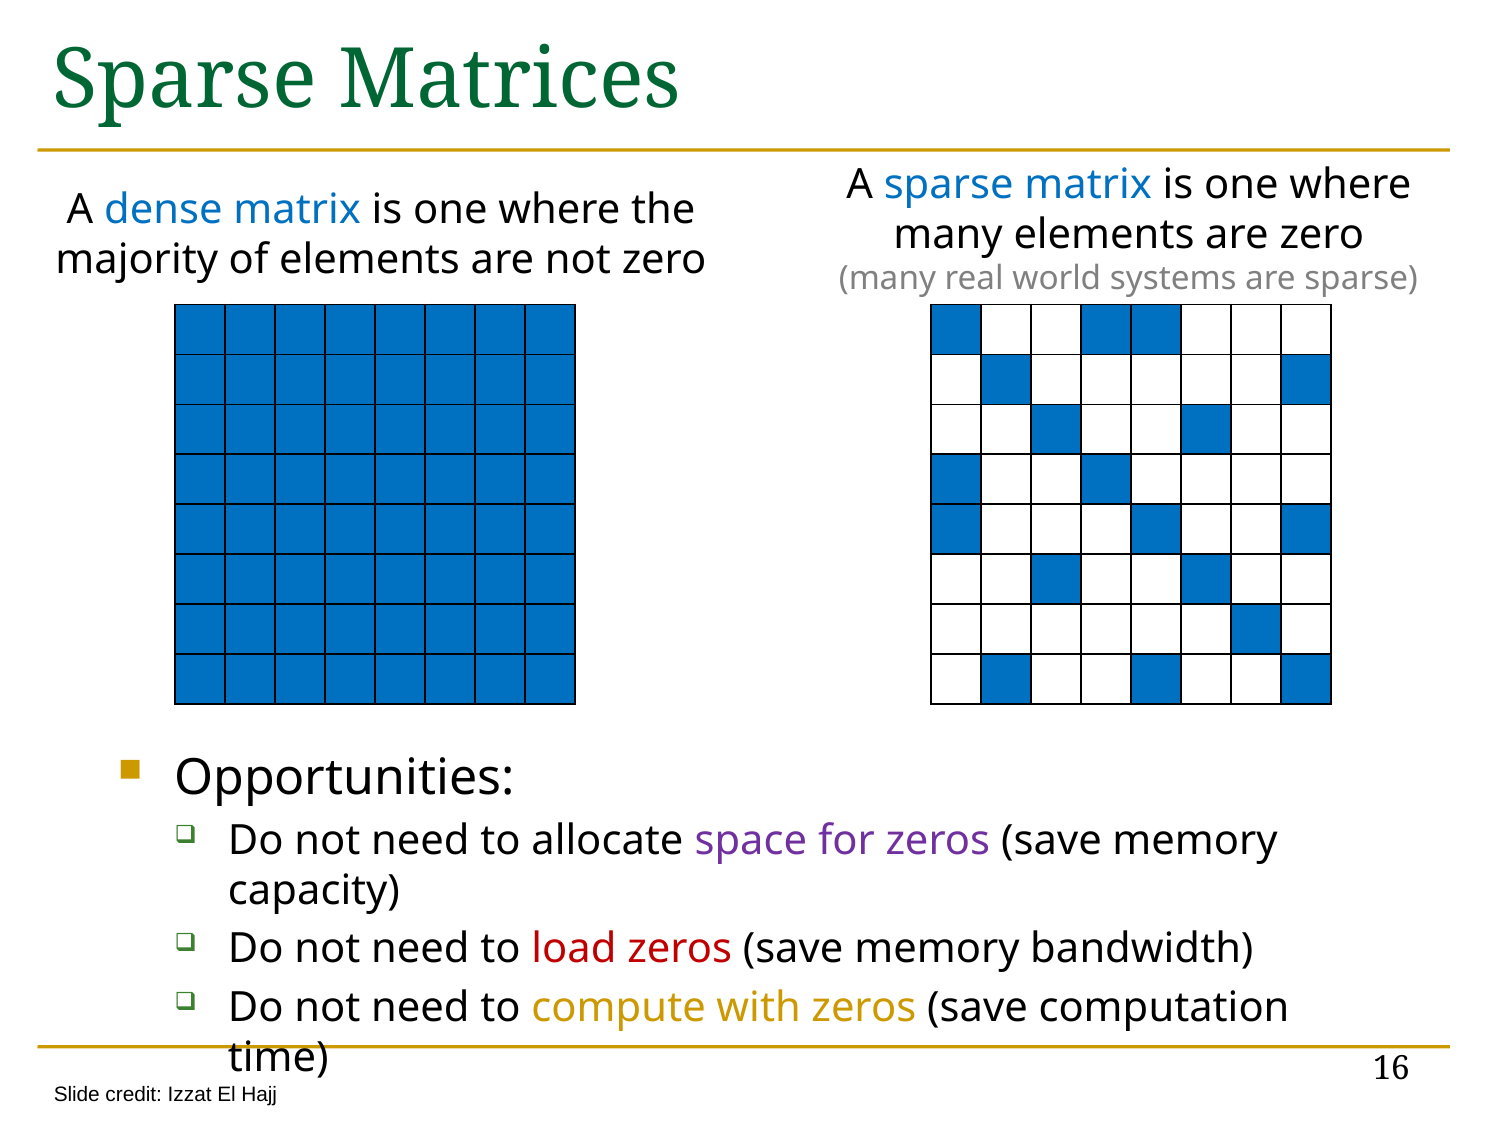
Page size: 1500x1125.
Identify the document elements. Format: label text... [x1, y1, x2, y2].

table_cell [932, 655, 980, 703]
table_cell [982, 405, 1030, 453]
table_cell [1082, 655, 1130, 703]
table_cell [276, 555, 324, 603]
text_box Slide credit: Izzat El Hajj [39, 1073, 292, 1113]
table_cell [376, 355, 424, 404]
table_cell [376, 555, 424, 603]
table_cell [176, 355, 224, 404]
table_cell [932, 605, 980, 653]
table_cell [1182, 355, 1230, 404]
table_cell [326, 555, 374, 603]
table_cell [1182, 505, 1230, 553]
table_header [376, 305, 424, 354]
table_cell [526, 455, 574, 503]
table_cell [276, 505, 324, 553]
table_cell [1282, 405, 1330, 453]
table_cell [226, 605, 274, 653]
table_cell [526, 355, 574, 404]
table_cell [326, 455, 374, 503]
table_cell [982, 555, 1030, 603]
table_cell [932, 405, 980, 453]
title Sparse Matrices [37, 0, 1451, 150]
table_cell [176, 555, 224, 603]
table_cell [1282, 605, 1330, 653]
table_cell [326, 405, 374, 453]
table_cell [1282, 555, 1330, 603]
table_cell [176, 605, 224, 653]
table_cell [226, 655, 274, 703]
table_cell [326, 505, 374, 553]
table_cell [176, 505, 224, 553]
table_cell [1032, 505, 1080, 553]
table_cell [982, 455, 1030, 503]
table_cell [476, 405, 524, 453]
table_cell [1132, 355, 1180, 404]
table_cell [1182, 605, 1230, 653]
table_cell [276, 605, 324, 653]
table_cell [526, 605, 574, 653]
table_cell [526, 655, 574, 703]
table_cell [1232, 605, 1280, 653]
table_cell [226, 505, 274, 553]
table_header [1082, 305, 1130, 354]
table_cell [1232, 355, 1280, 404]
table_cell [1082, 505, 1130, 553]
table_cell [1282, 655, 1330, 703]
table_header [276, 305, 324, 354]
list Opportunities: Do not need to allocate space for zeros (save memory capacity) Do not need to load zeros (save memory bandwidth) Do not need to compute with zeros (save computation time) [102, 736, 1398, 1047]
table_cell [426, 505, 474, 553]
table_header [1232, 305, 1280, 354]
table_cell [1032, 455, 1080, 503]
table_cell [1032, 555, 1080, 603]
table_cell [1132, 455, 1180, 503]
table_cell [982, 505, 1030, 553]
table_cell [526, 405, 574, 453]
text_box A dense matrix is one where the majority of elements are not zero [17, 174, 745, 290]
table_header [982, 305, 1030, 354]
table_cell [1132, 555, 1180, 603]
table_cell [932, 355, 980, 404]
table_cell [932, 555, 980, 603]
table_cell [1082, 605, 1130, 653]
table_cell [1032, 655, 1080, 703]
table_cell [426, 455, 474, 503]
table_cell [1132, 505, 1180, 553]
table_cell [1182, 555, 1230, 603]
table_cell [1082, 455, 1130, 503]
table_header [176, 305, 224, 354]
table_cell [1032, 605, 1080, 653]
table_cell [1232, 655, 1280, 703]
table_header [226, 305, 274, 354]
table_cell [526, 555, 574, 603]
table_cell [376, 505, 424, 553]
table_cell [426, 555, 474, 603]
table_cell [226, 405, 274, 453]
table_cell [276, 455, 324, 503]
table_header [326, 305, 374, 354]
table_cell [1082, 355, 1130, 404]
table_cell [426, 355, 474, 404]
table_cell [982, 605, 1030, 653]
table_header [932, 305, 980, 354]
table_cell [226, 355, 274, 404]
table_cell [932, 505, 980, 553]
table_cell [426, 405, 474, 453]
table_cell [476, 355, 524, 404]
table_header [1132, 305, 1180, 354]
table_cell [476, 455, 524, 503]
slide_number 16 [1074, 1023, 1426, 1100]
table_cell [1132, 605, 1180, 653]
table_cell [1282, 455, 1330, 503]
text_box A sparse matrix is one where many elements are zero (many real world systems are sparse) [775, 148, 1483, 304]
table_cell [1232, 405, 1280, 453]
table_cell [276, 355, 324, 404]
table_cell [932, 455, 980, 503]
table_cell [1082, 405, 1130, 453]
table_cell [376, 605, 424, 653]
table_cell [326, 605, 374, 653]
table_cell [426, 605, 474, 653]
table_cell [526, 505, 574, 553]
table_cell [476, 505, 524, 553]
table_cell [376, 405, 424, 453]
table_cell [1232, 455, 1280, 503]
table_cell [1182, 455, 1230, 503]
table_cell [1132, 655, 1180, 703]
table_cell [982, 655, 1030, 703]
table_header [526, 305, 574, 354]
table_cell [276, 655, 324, 703]
table_cell [176, 405, 224, 453]
table_cell [176, 455, 224, 503]
table_cell [1282, 505, 1330, 553]
table_header [476, 305, 524, 354]
table_cell [1232, 555, 1280, 603]
table_cell [476, 655, 524, 703]
table_cell [326, 355, 374, 404]
table_cell [326, 655, 374, 703]
table_cell [1132, 405, 1180, 453]
table_cell [1182, 655, 1230, 703]
table_cell [376, 455, 424, 503]
table_cell [982, 355, 1030, 404]
table_cell [1282, 355, 1330, 404]
table_cell [176, 655, 224, 703]
table_cell [476, 605, 524, 653]
table_header [1182, 305, 1230, 354]
table_header [1032, 305, 1080, 354]
table_cell [226, 555, 274, 603]
table_cell [376, 655, 424, 703]
table_cell [1182, 405, 1230, 453]
table_cell [1082, 555, 1130, 603]
table_header [426, 305, 474, 354]
table_cell [276, 405, 324, 453]
table_cell [1032, 355, 1080, 404]
table_cell [1232, 505, 1280, 553]
table_cell [1032, 405, 1080, 453]
table_cell [426, 655, 474, 703]
table_cell [226, 455, 274, 503]
table_header [1282, 305, 1330, 354]
table_cell [476, 555, 524, 603]
